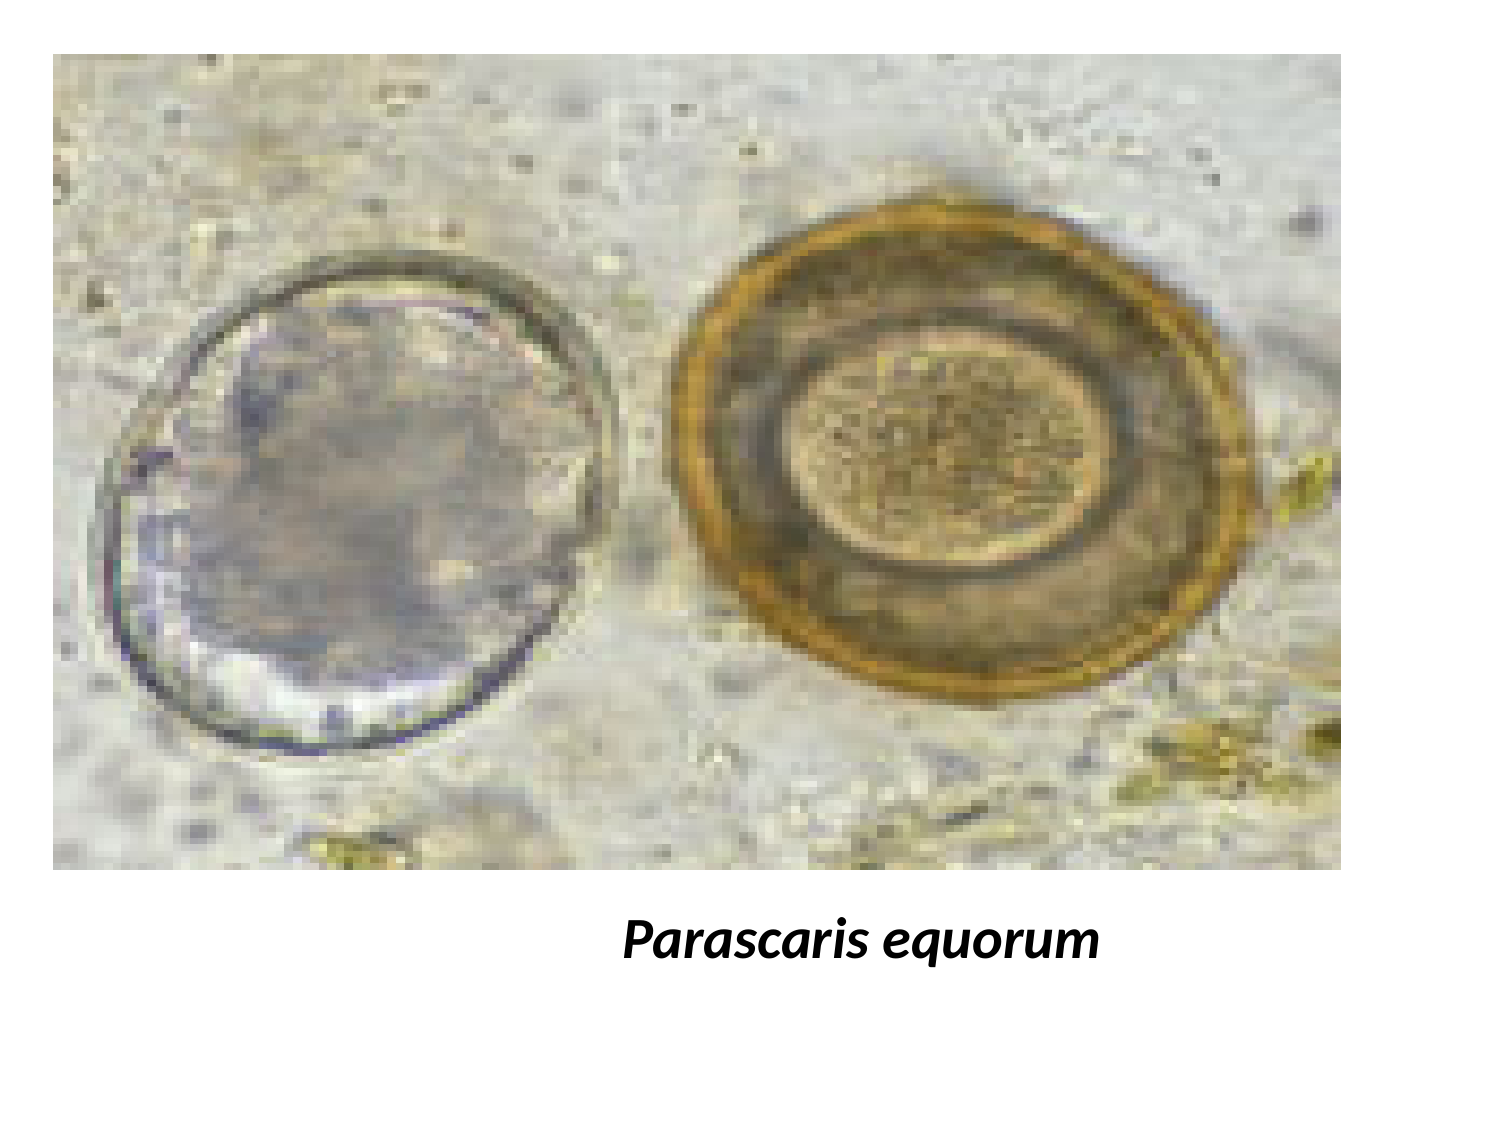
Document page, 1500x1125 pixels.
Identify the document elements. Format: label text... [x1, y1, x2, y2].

picture [52, 54, 1341, 870]
text_box Parascaris equorum [348, 893, 1117, 978]
